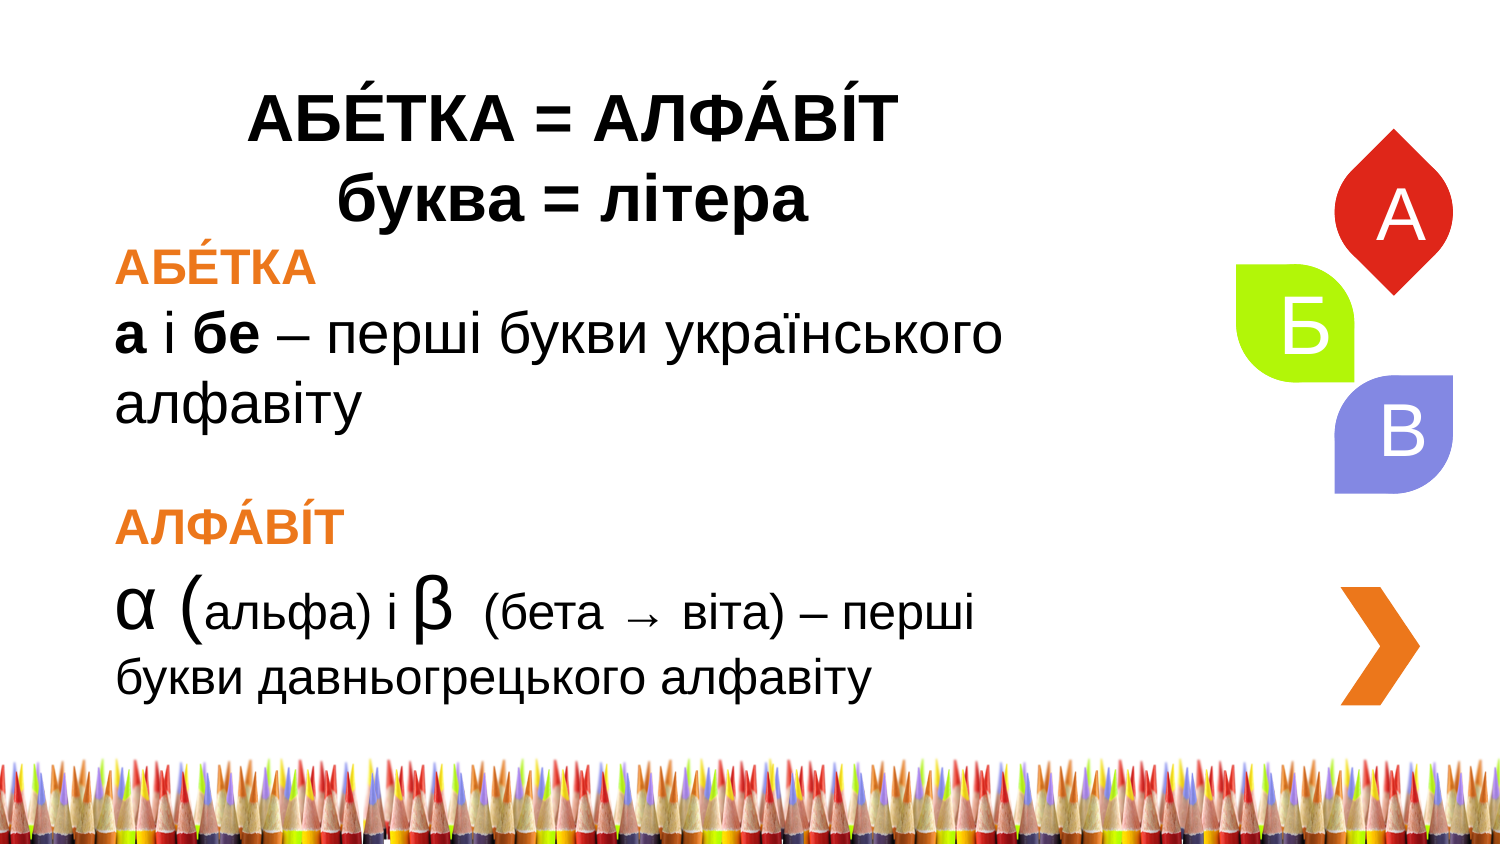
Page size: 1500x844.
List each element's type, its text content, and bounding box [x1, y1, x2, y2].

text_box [1235, 263, 1355, 383]
text_box [1338, 585, 1422, 708]
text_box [1334, 152, 1453, 272]
picture [0, 756, 1500, 844]
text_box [1334, 375, 1453, 494]
text_box АБЕ́ТКА = АЛФА́ВІ́Т буква = літера АБЕ́ТКА а і бе – перші букви українського алфавіту АЛФА́ВІ́Т α (альфа) і β (бета → віта) – перші букви давньогрецького алфавіту [100, 67, 1046, 758]
